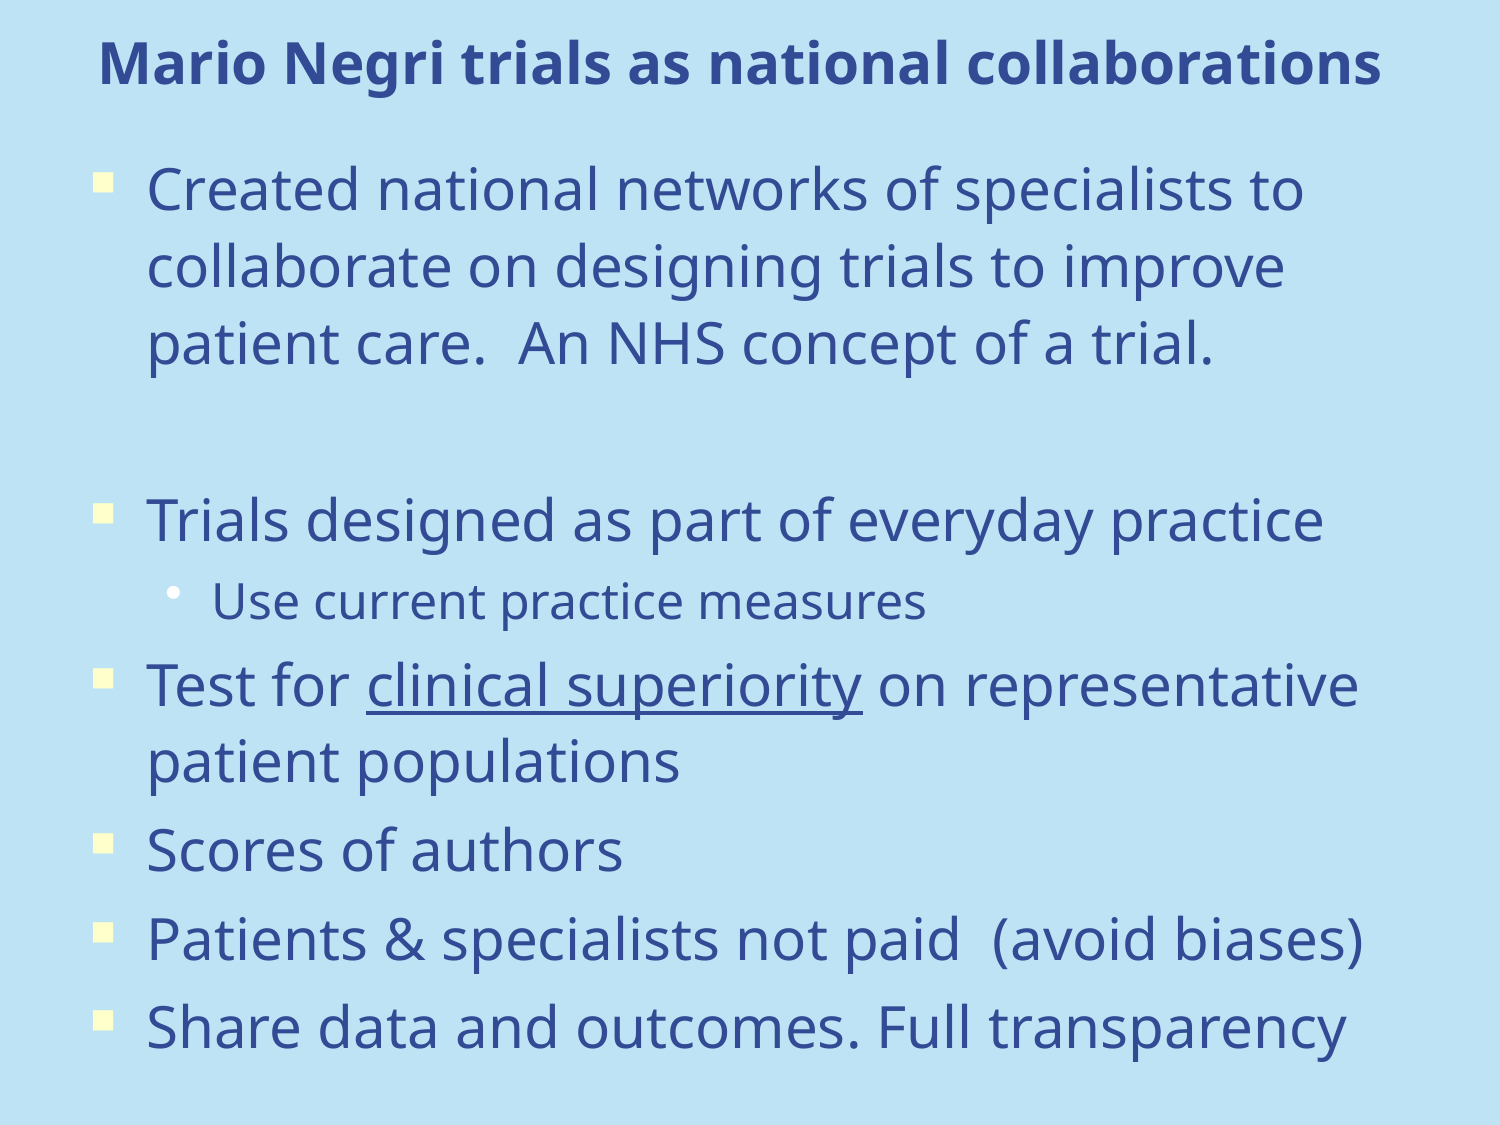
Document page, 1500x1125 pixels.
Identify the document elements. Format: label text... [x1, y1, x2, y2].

list Created national networks of specialists to collaborate on designing trials to improve patient care. An NHS concept of a trial. Trials designed as part of everyday practice Use current practice measures Test for clinical superiority on representative patient populations Scores of authors Patients & specialists not paid (avoid biases) Share data and outcomes. Full transparency [75, 137, 1425, 1075]
title Mario Negri trials as national collaborations [37, 3, 1475, 192]
